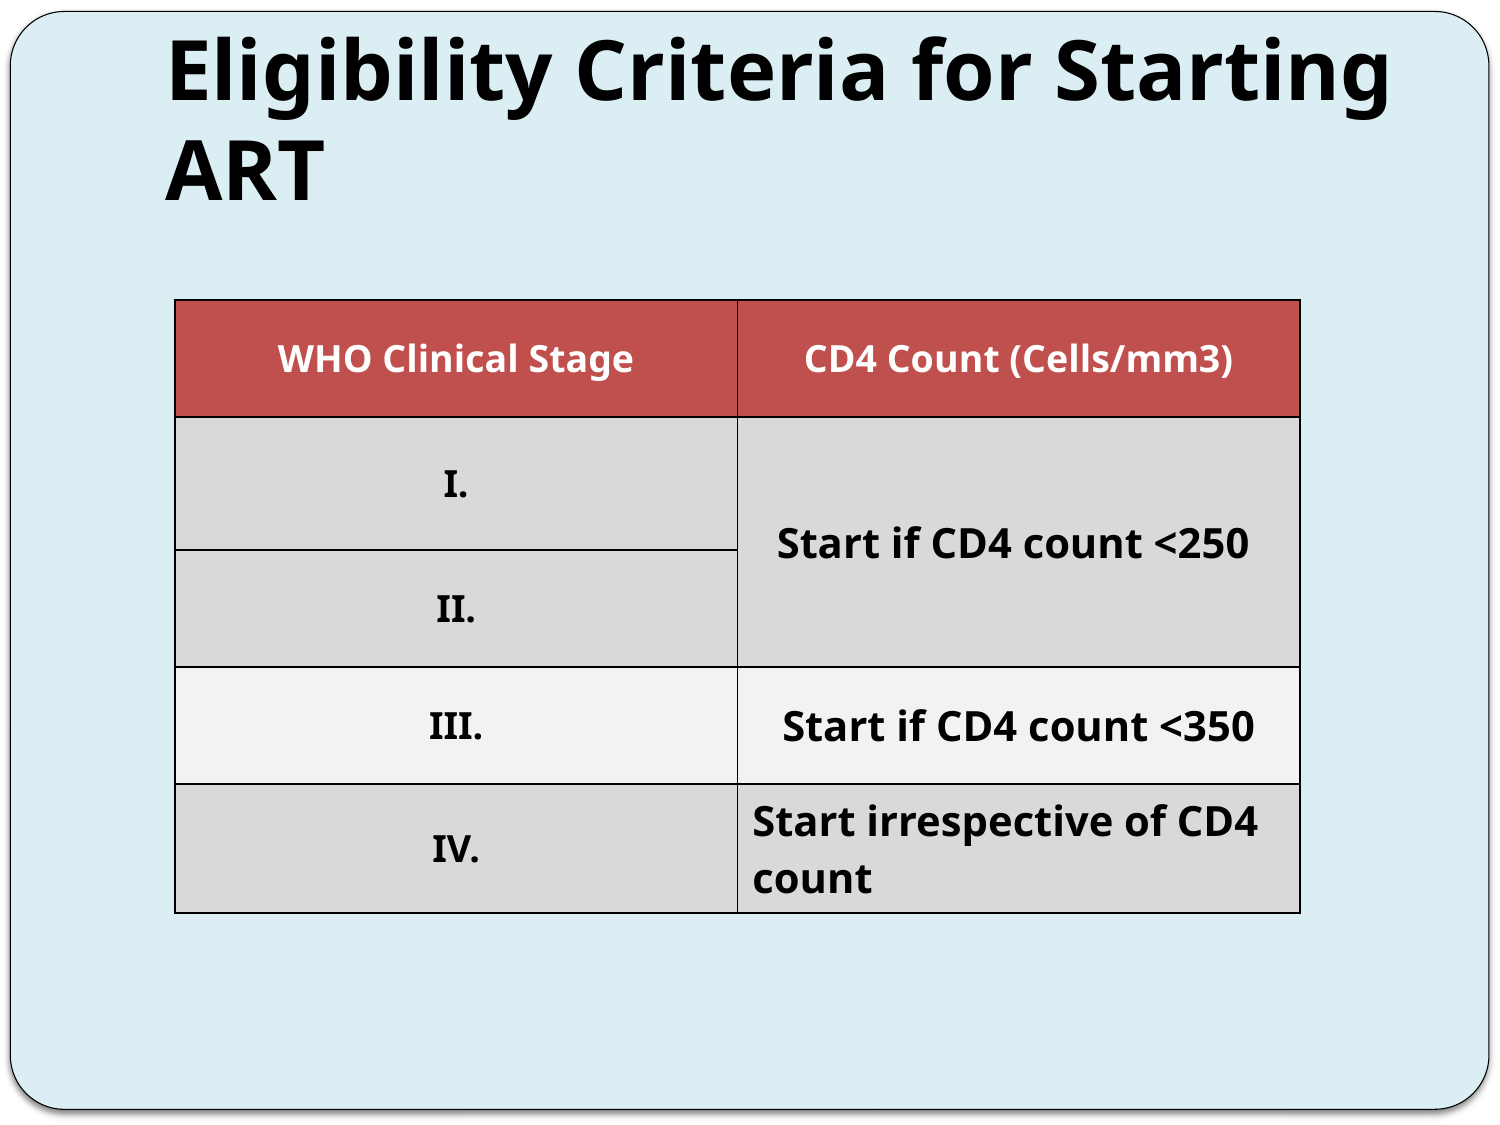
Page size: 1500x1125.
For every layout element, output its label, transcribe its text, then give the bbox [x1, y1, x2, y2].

table_cell IV. [176, 785, 737, 912]
table_header WHO Clinical Stage [176, 301, 737, 416]
table_cell II. [176, 551, 737, 666]
table_cell I. [176, 418, 737, 549]
table_cell III. [176, 668, 737, 783]
table_header CD4 Count (Cells/mm3) [738, 301, 1299, 416]
title Eligibility Criteria for Starting ART [149, 44, 1426, 233]
table_cell Start irrespective of CD4 count [738, 785, 1299, 912]
table_cell Start if CD4 count <250 [738, 418, 1299, 666]
table_cell Start if CD4 count <350 [738, 668, 1299, 783]
